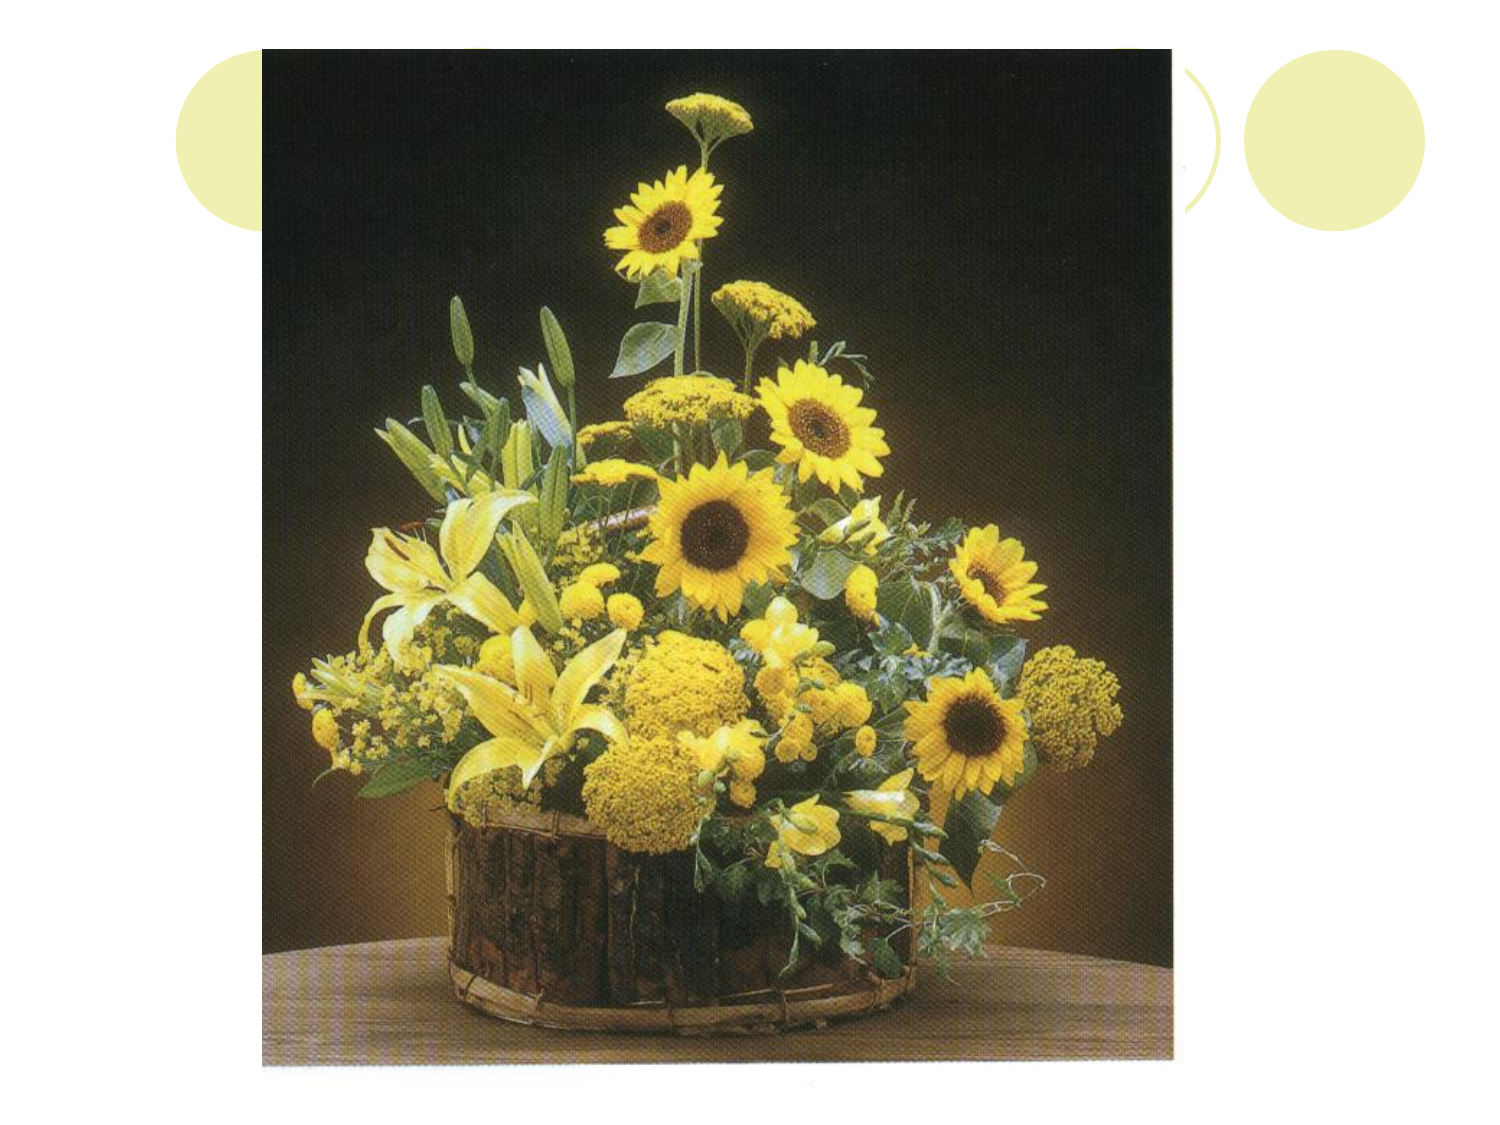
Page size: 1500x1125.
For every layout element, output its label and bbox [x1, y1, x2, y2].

picture [262, 49, 1186, 1088]
